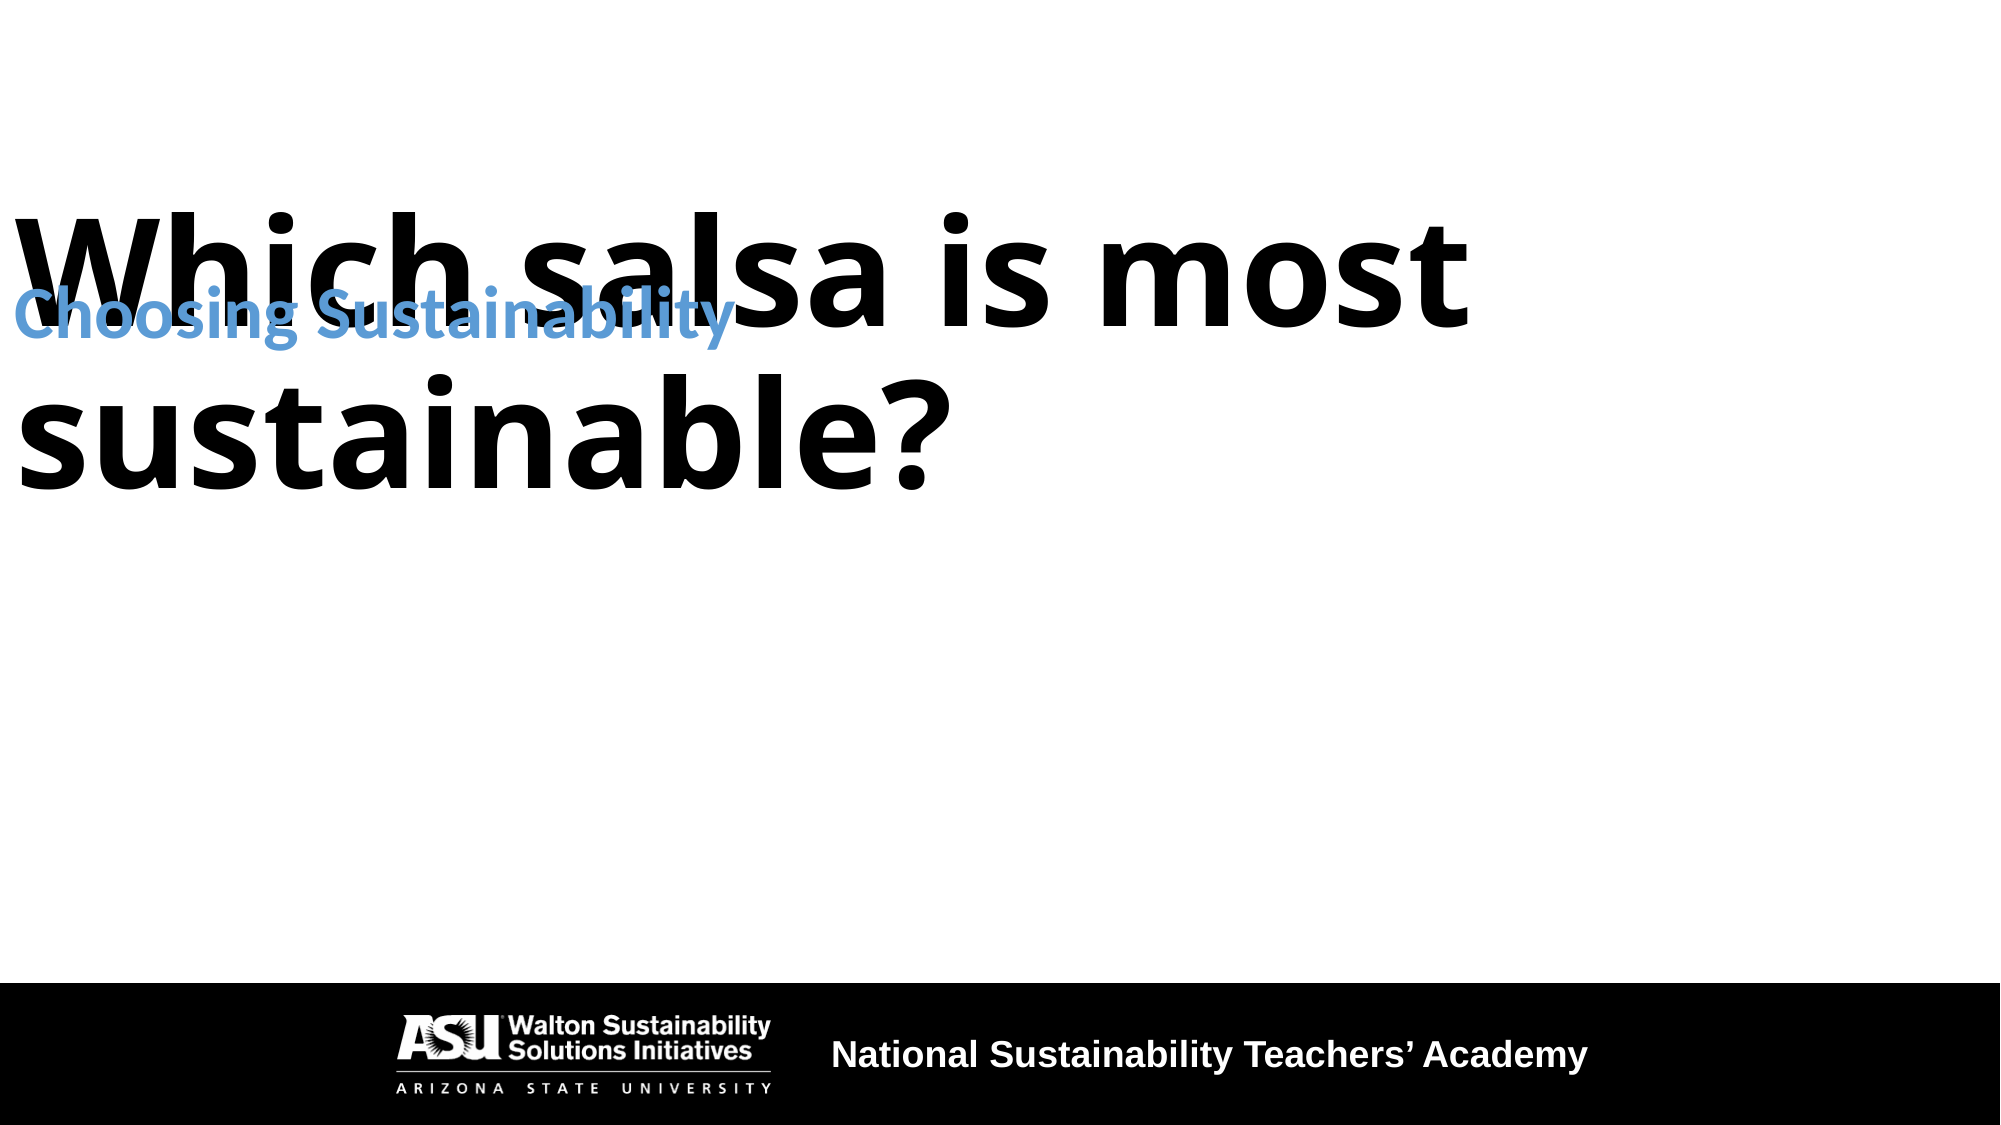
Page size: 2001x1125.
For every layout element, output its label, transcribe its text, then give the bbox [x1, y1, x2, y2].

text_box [396, 1014, 1604, 1094]
text_box [0, 983, 2000, 1125]
text_box Choosing Sustainability [0, 256, 826, 362]
title Which salsa is most sustainable? [0, 367, 2000, 529]
